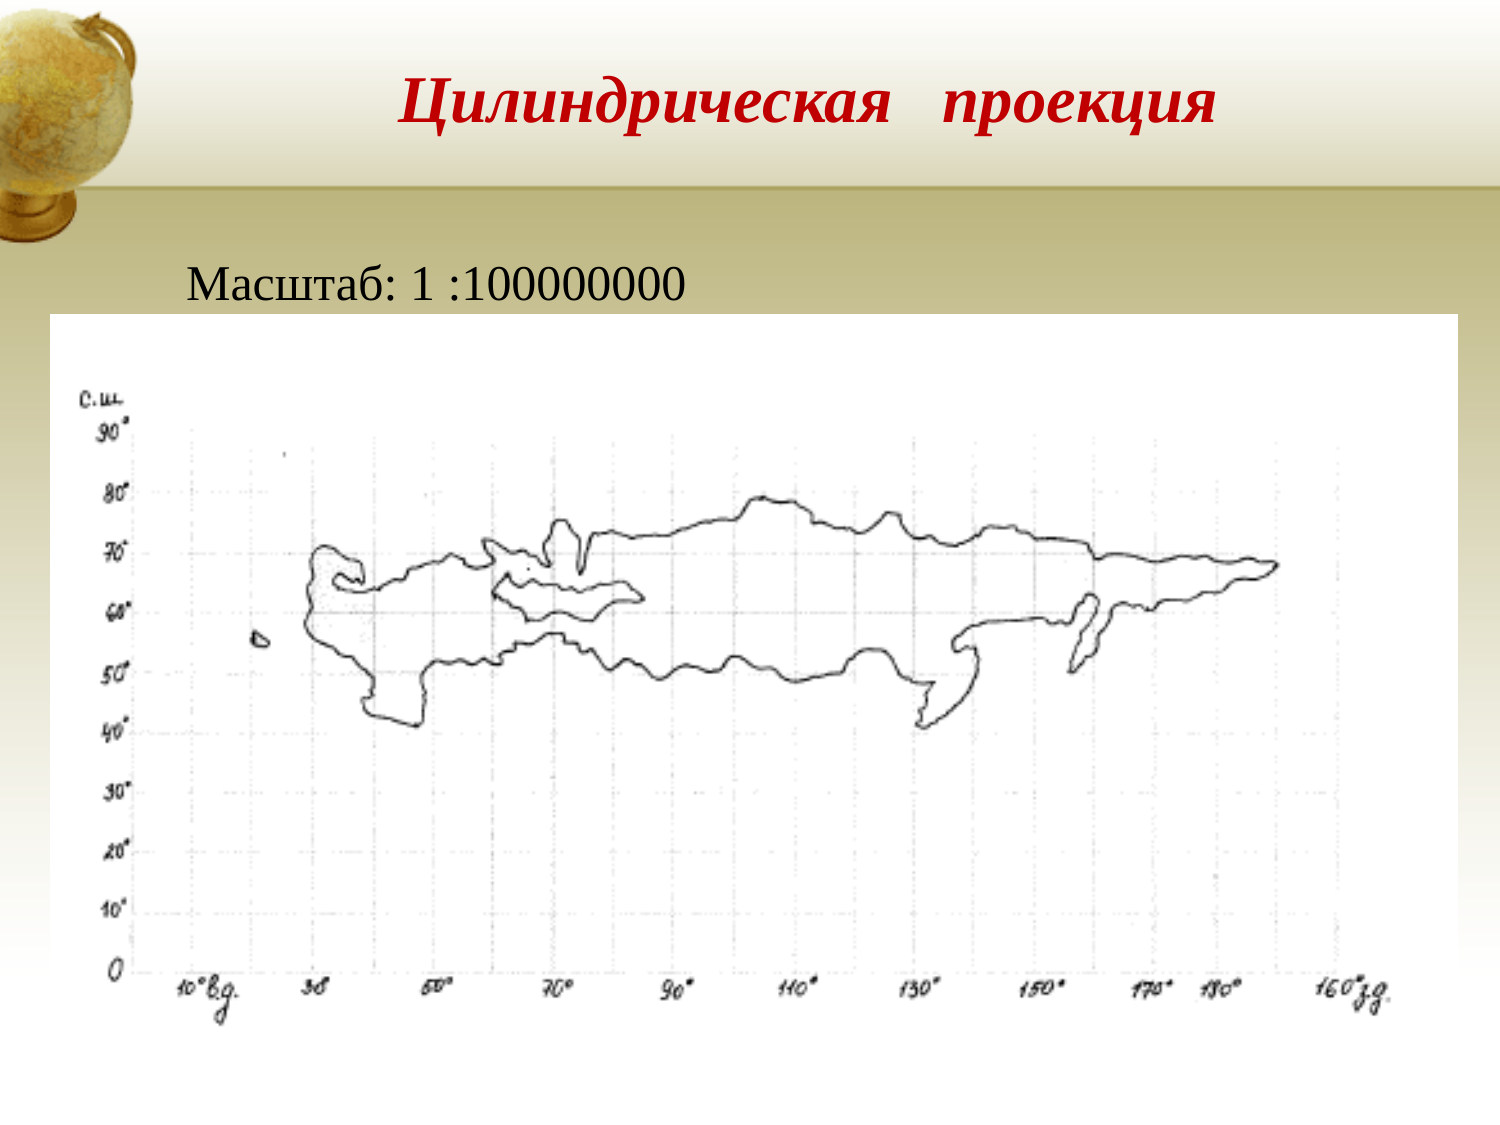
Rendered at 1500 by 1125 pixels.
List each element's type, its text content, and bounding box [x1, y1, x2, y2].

text_box Цилиндрическая проекция [171, 48, 1447, 144]
picture [0, 0, 1500, 1125]
text_box Масштаб: 1 :100000000 [171, 243, 809, 312]
